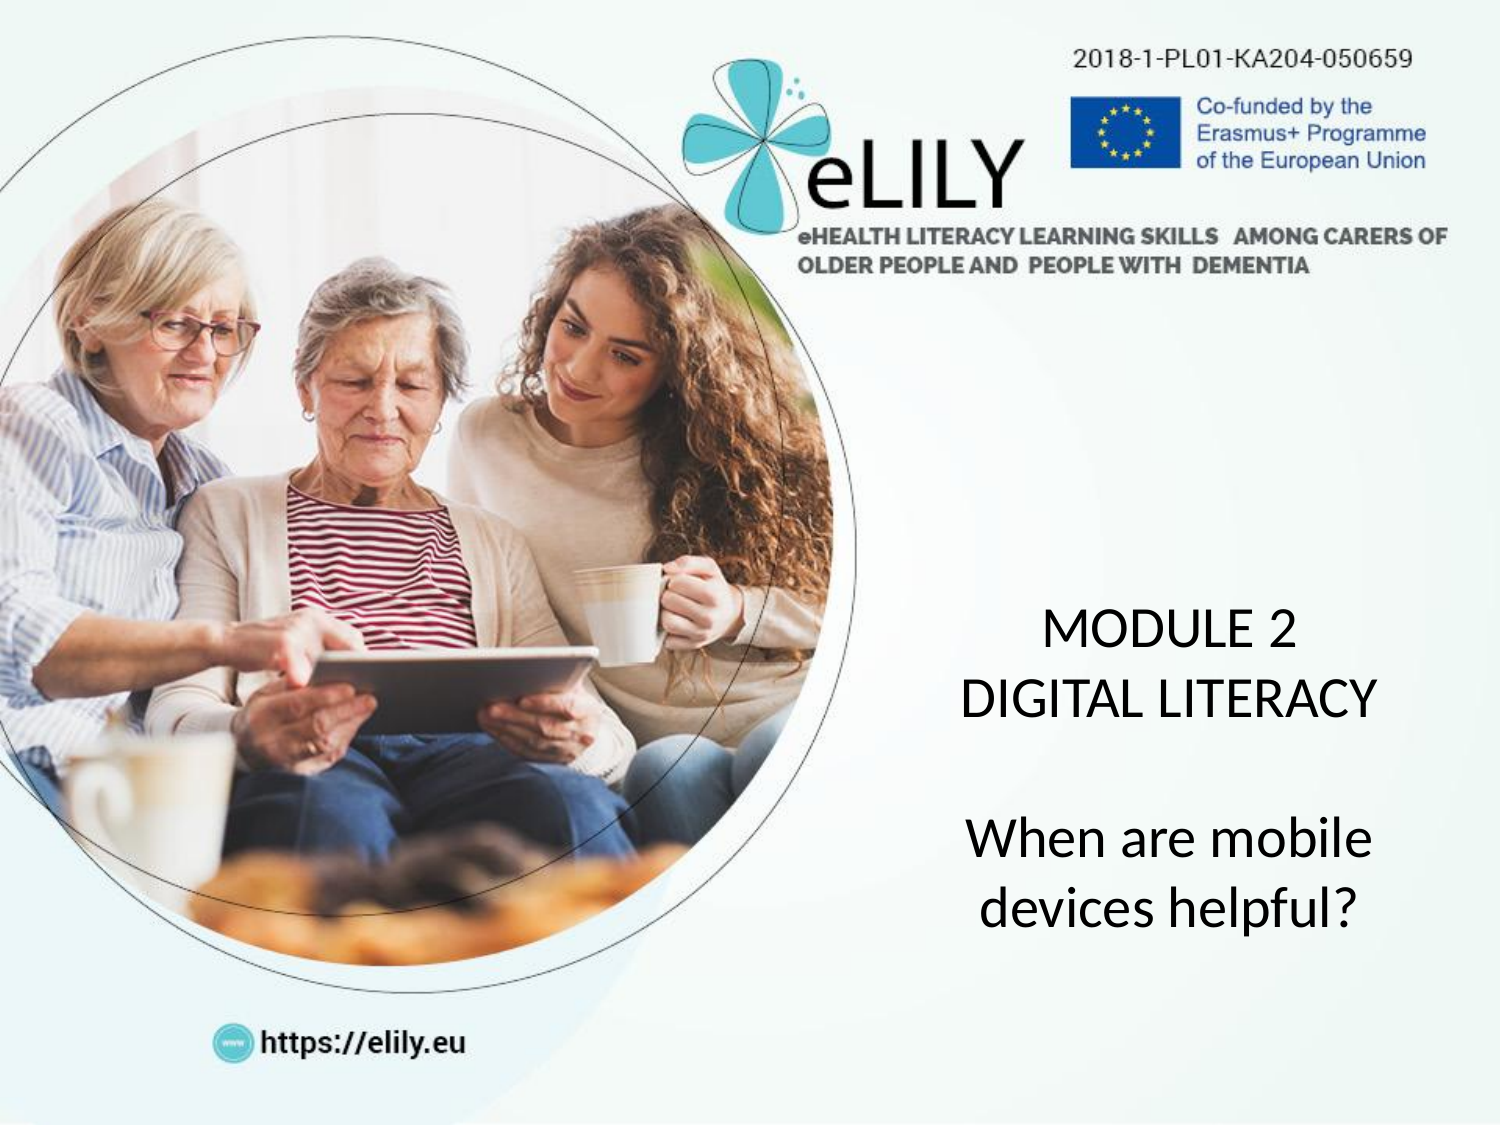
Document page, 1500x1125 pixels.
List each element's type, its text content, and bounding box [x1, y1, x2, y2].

picture [0, 0, 1500, 1125]
text_box MODULE 2 DIGITAL LITERACY When are mobile devices helpful? [881, 581, 1458, 1052]
